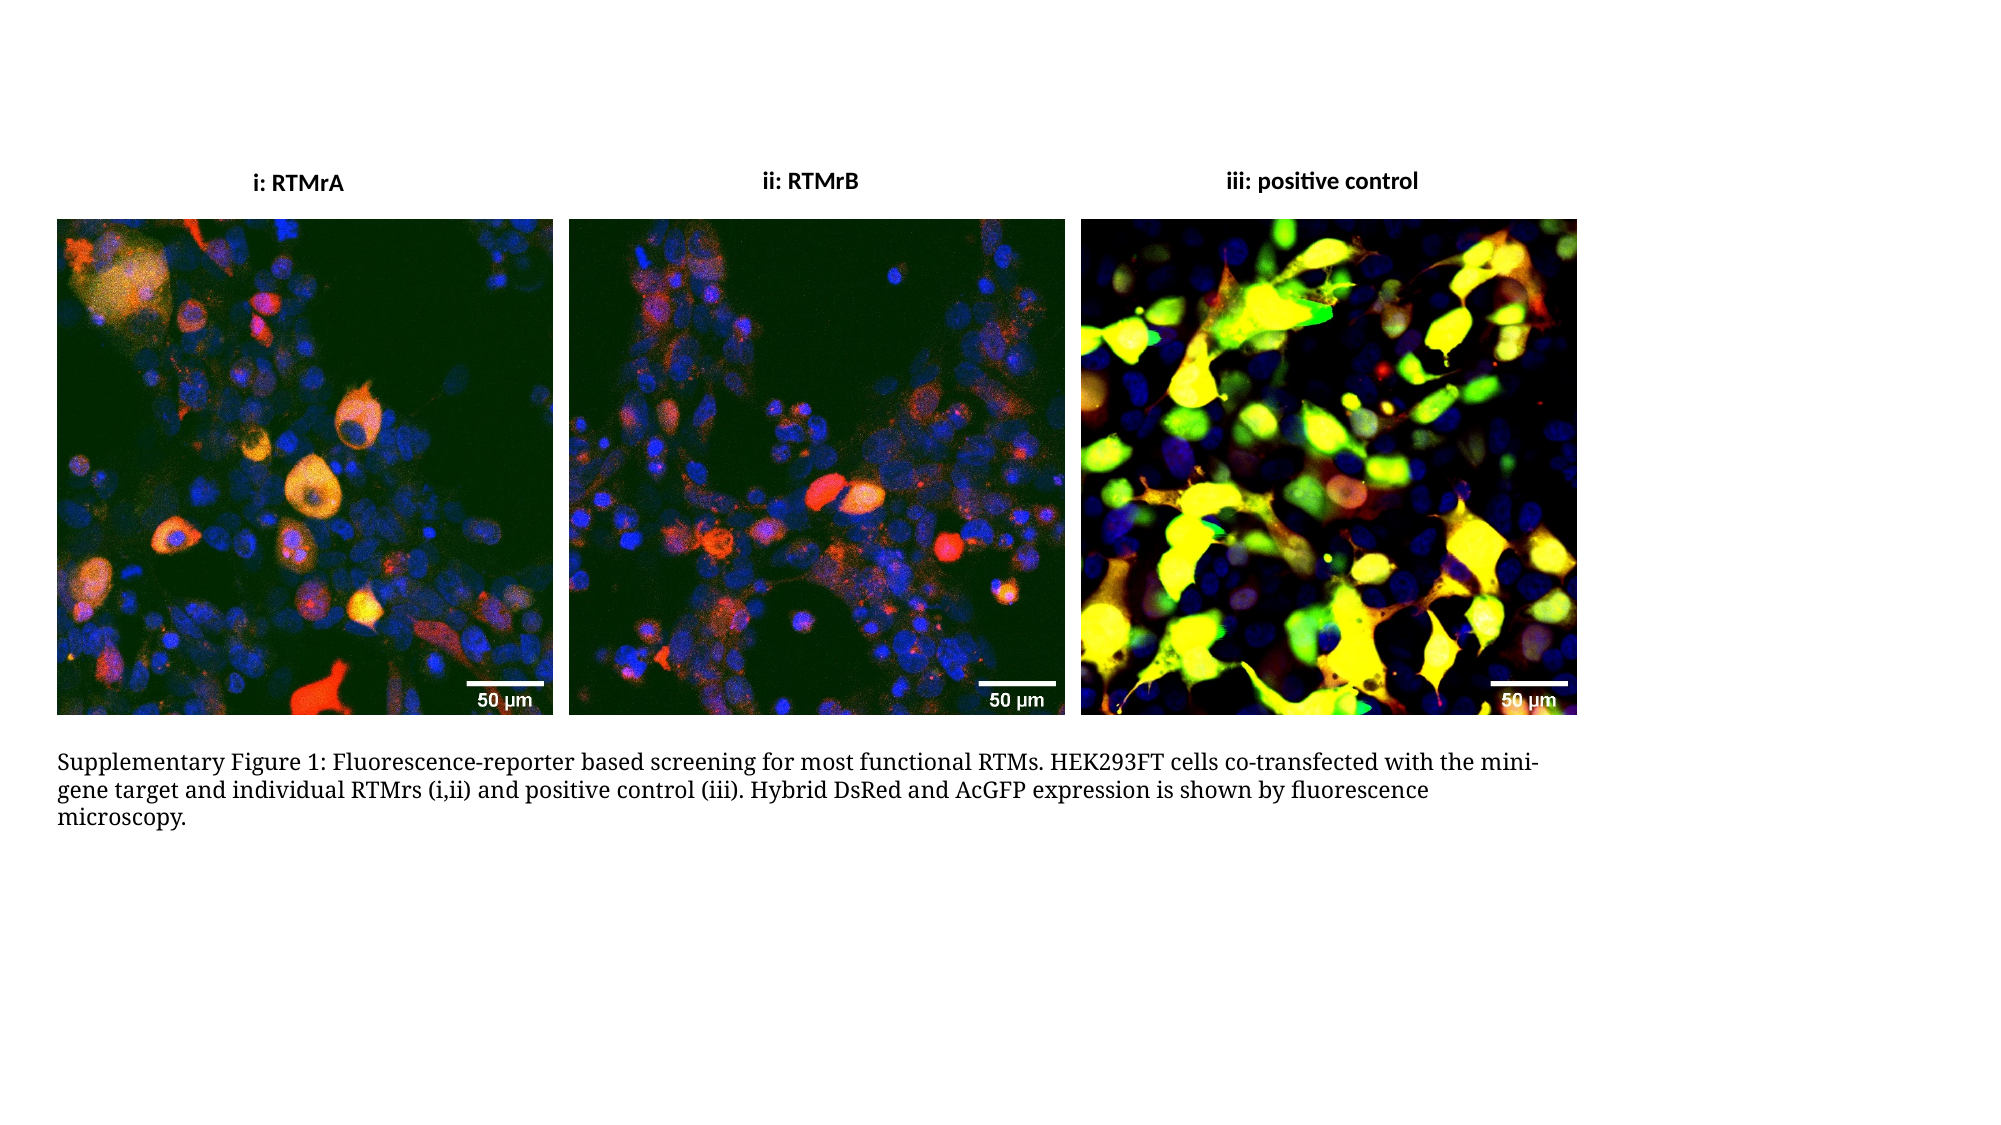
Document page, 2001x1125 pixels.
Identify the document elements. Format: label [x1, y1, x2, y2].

text_box [42, 157, 1577, 811]
